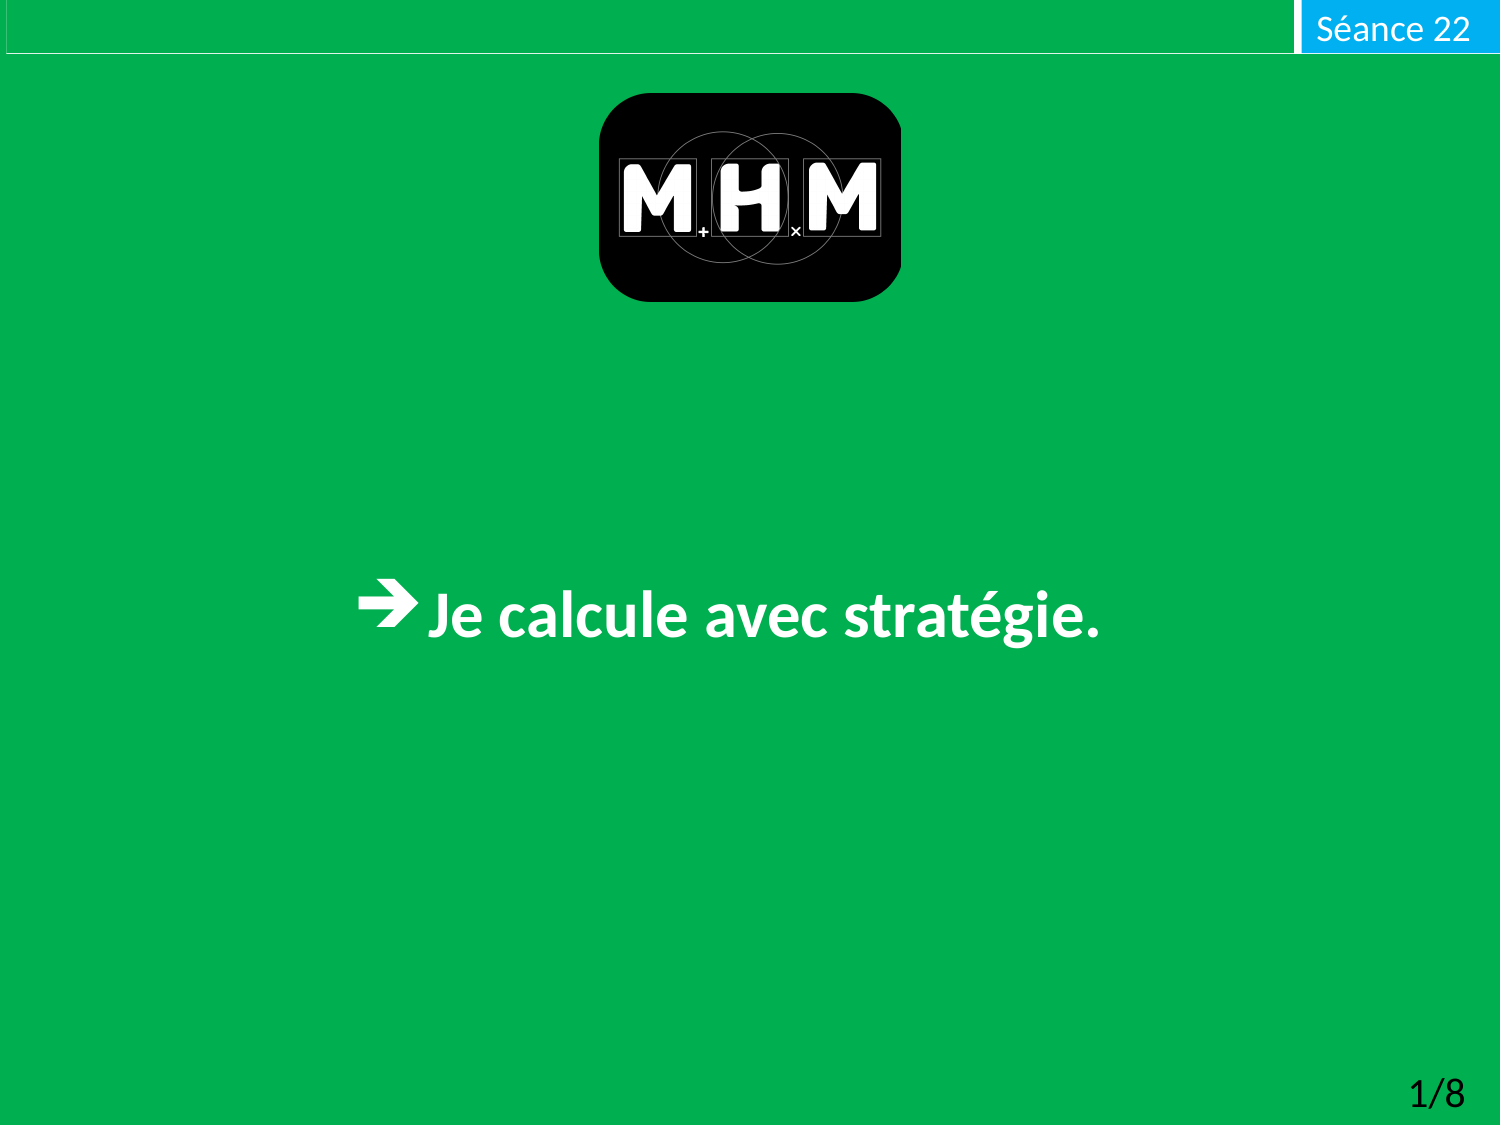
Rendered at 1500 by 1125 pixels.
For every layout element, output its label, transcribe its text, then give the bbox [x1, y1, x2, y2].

picture [599, 93, 901, 302]
text_box Je calcule avec stratégie. [338, 493, 1162, 659]
text_box [0, 52, 1500, 1125]
list 1/8 [1373, 1064, 1500, 1125]
